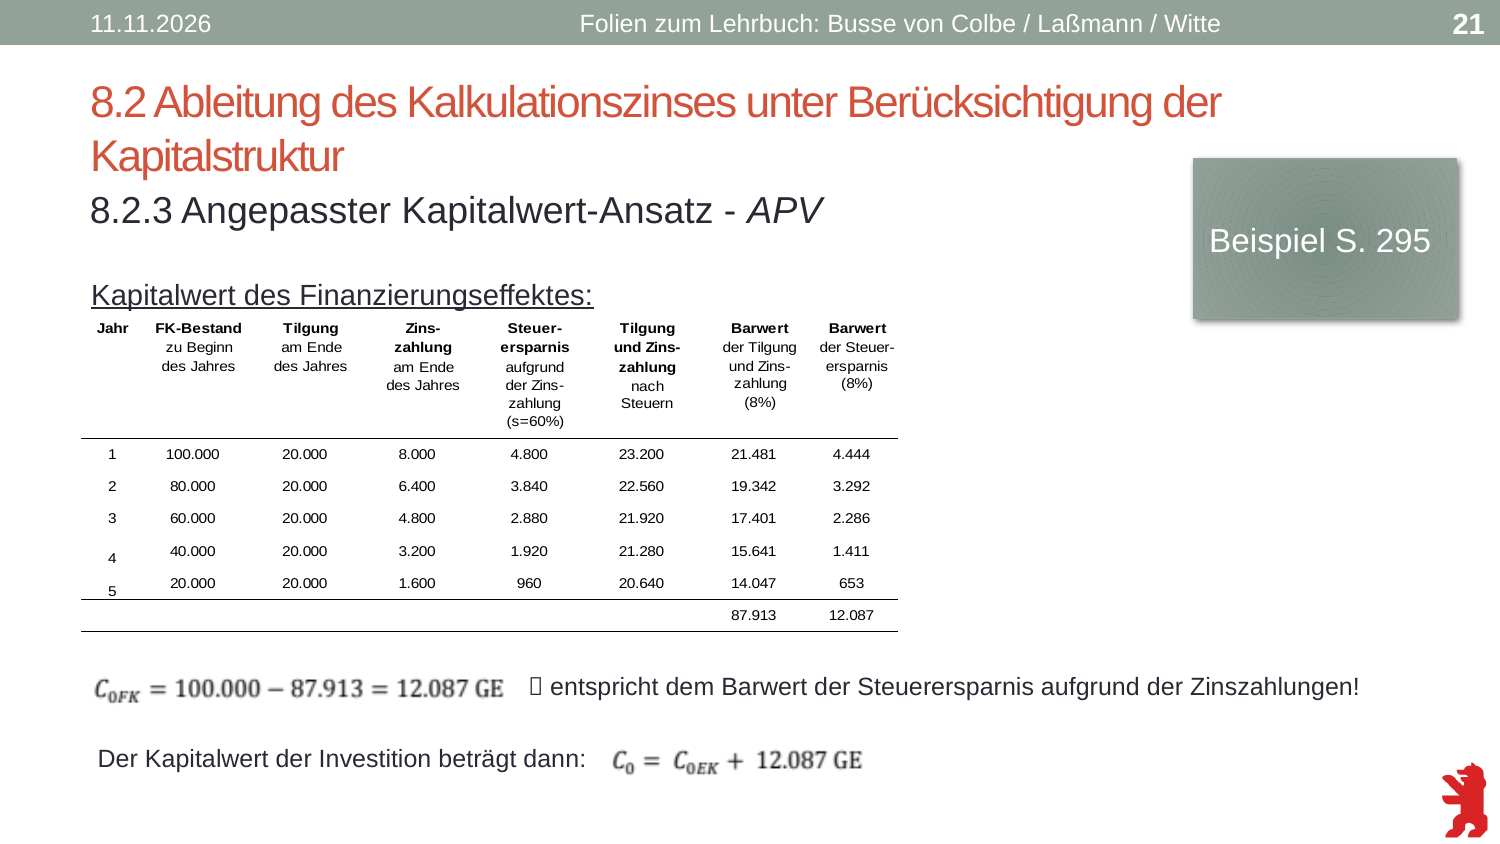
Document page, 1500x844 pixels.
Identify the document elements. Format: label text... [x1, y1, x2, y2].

text_box 8.2.3 Angepasster Kapitalwert-Ansatz - APV [74, 178, 1190, 239]
picture [81, 318, 900, 633]
footer Folien zum Lehrbuch: Busse von Colbe / Laßmann / Witte [562, 2, 1238, 43]
text_box Der Kapitalwert der Investition beträgt dann: [83, 735, 582, 780]
picture [74, 636, 537, 748]
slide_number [75, 2, 550, 43]
text_box Beispiel S. 295 [1193, 158, 1457, 319]
picture [1434, 760, 1500, 844]
slide_number 21 [1325, 2, 1500, 43]
title 8.2 Ableitung des Kalkulationszinses unter Berücksichtigung der Kapitalstruktur [75, 65, 1425, 178]
text_box  entspricht dem Barwert der Steuerersparnis aufgrund der Zinszahlungen! [545, 663, 1500, 708]
picture [585, 708, 897, 819]
text_box Kapitalwert des Finanzierungseffektes: [76, 268, 609, 319]
